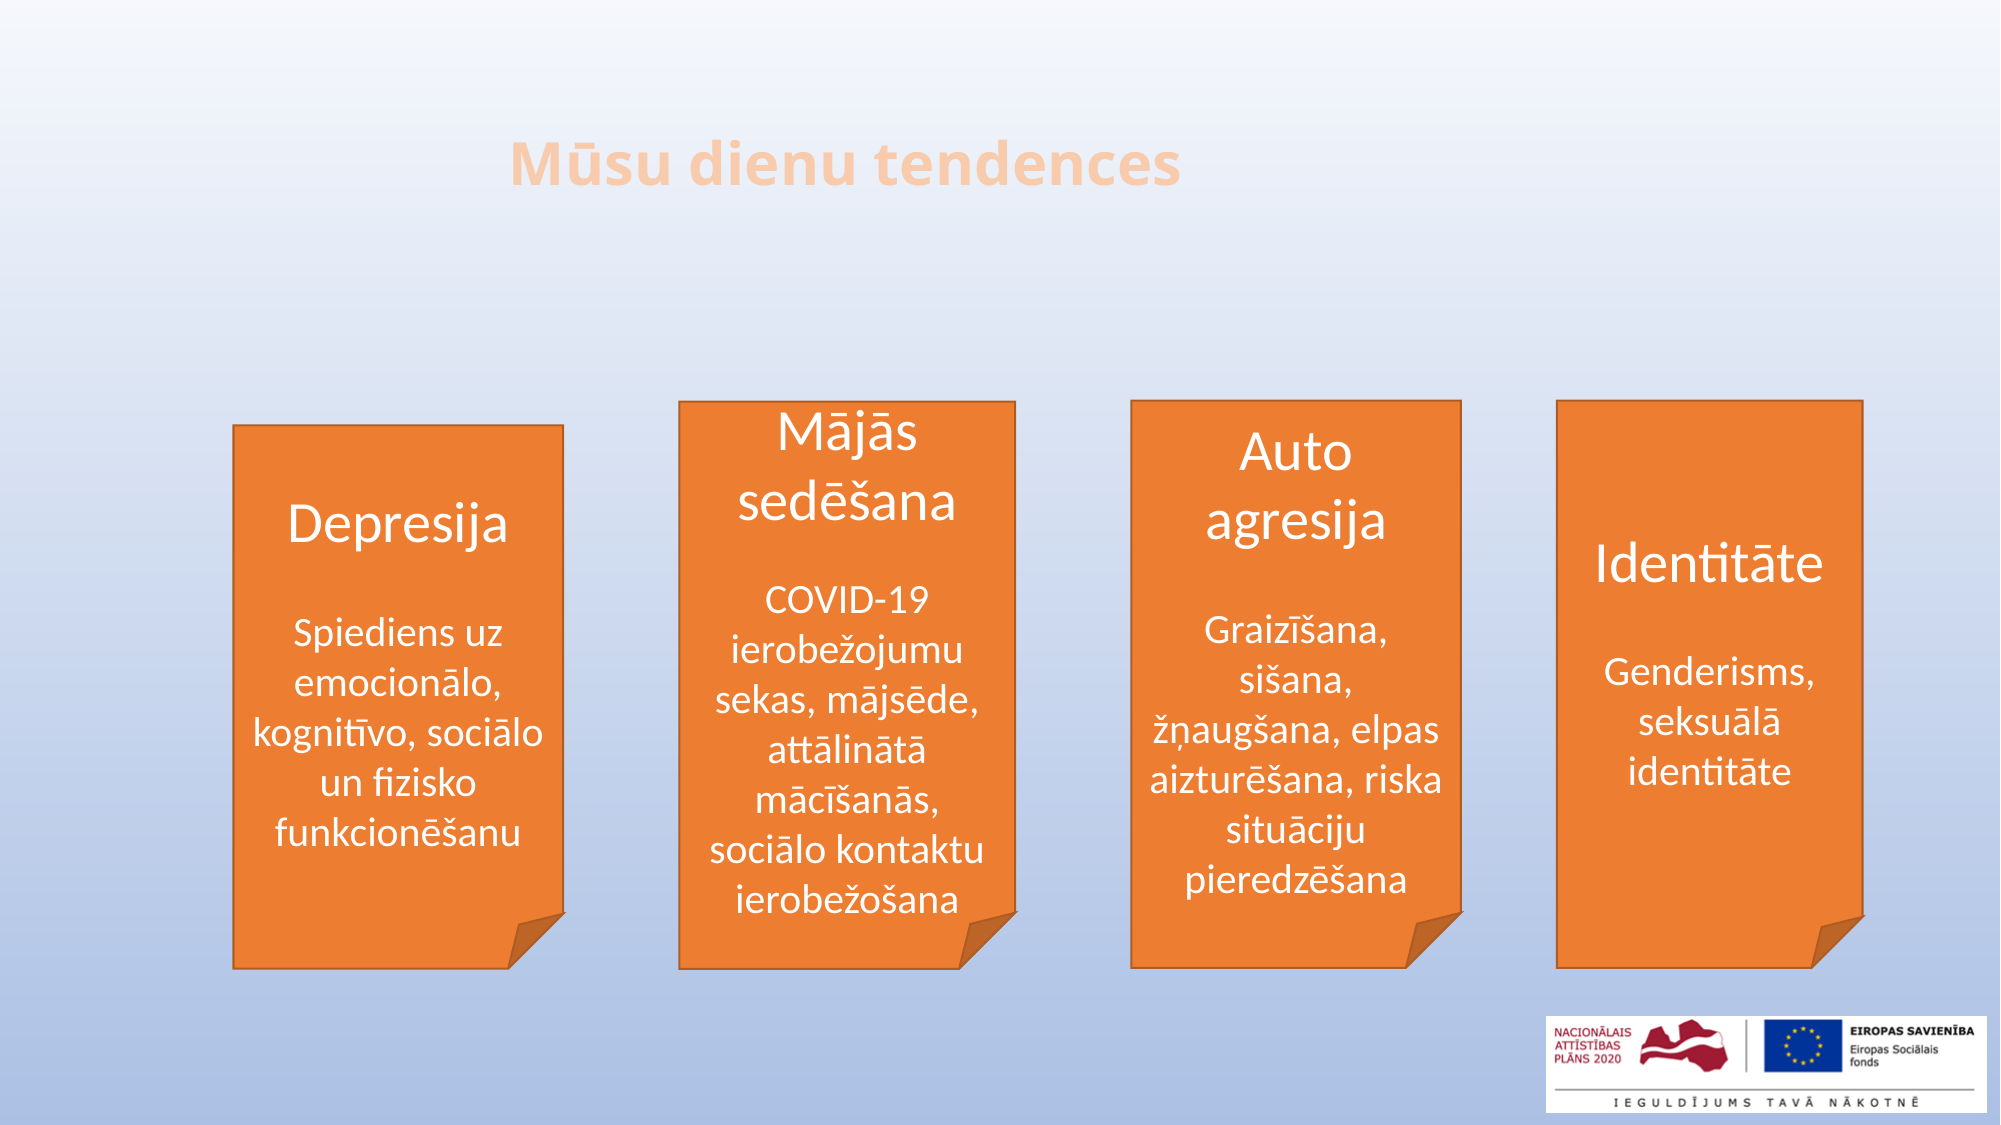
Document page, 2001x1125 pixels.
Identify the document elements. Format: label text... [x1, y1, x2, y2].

text_box Depresija Spiediens uz emocionālo, kognitīvo, sociālo un fizisko funkcionēšanu [232, 424, 567, 970]
text_box [500, 532, 1500, 592]
text_box Auto agresija Graizīšana, sišana, žņaugšana, elpas aizturēšana, riska situāciju pieredzēšana [1130, 592, 1465, 969]
picture [1546, 1016, 1987, 1113]
title Mūsu dienu tendences [137, 60, 1863, 279]
text_box Mājās sedēšana COVID-19 ierobežojumu sekas, mājsēde, attālinātā mācīšanās, sociālo kontaktu ierobežošana [678, 400, 1017, 532]
text_box Auto agresija Graizīšana, sišana, žņaugšana, elpas aizturēšana, riska situāciju pieredzēšana [1130, 399, 1462, 532]
text_box Mājās sedēšana COVID-19 ierobežojumu sekas, mājsēde, attālinātā mācīšanās, sociālo kontaktu ierobežošana [678, 592, 1019, 970]
text_box Identitāte Genderisms, seksuālā identitāte [1555, 399, 1866, 969]
